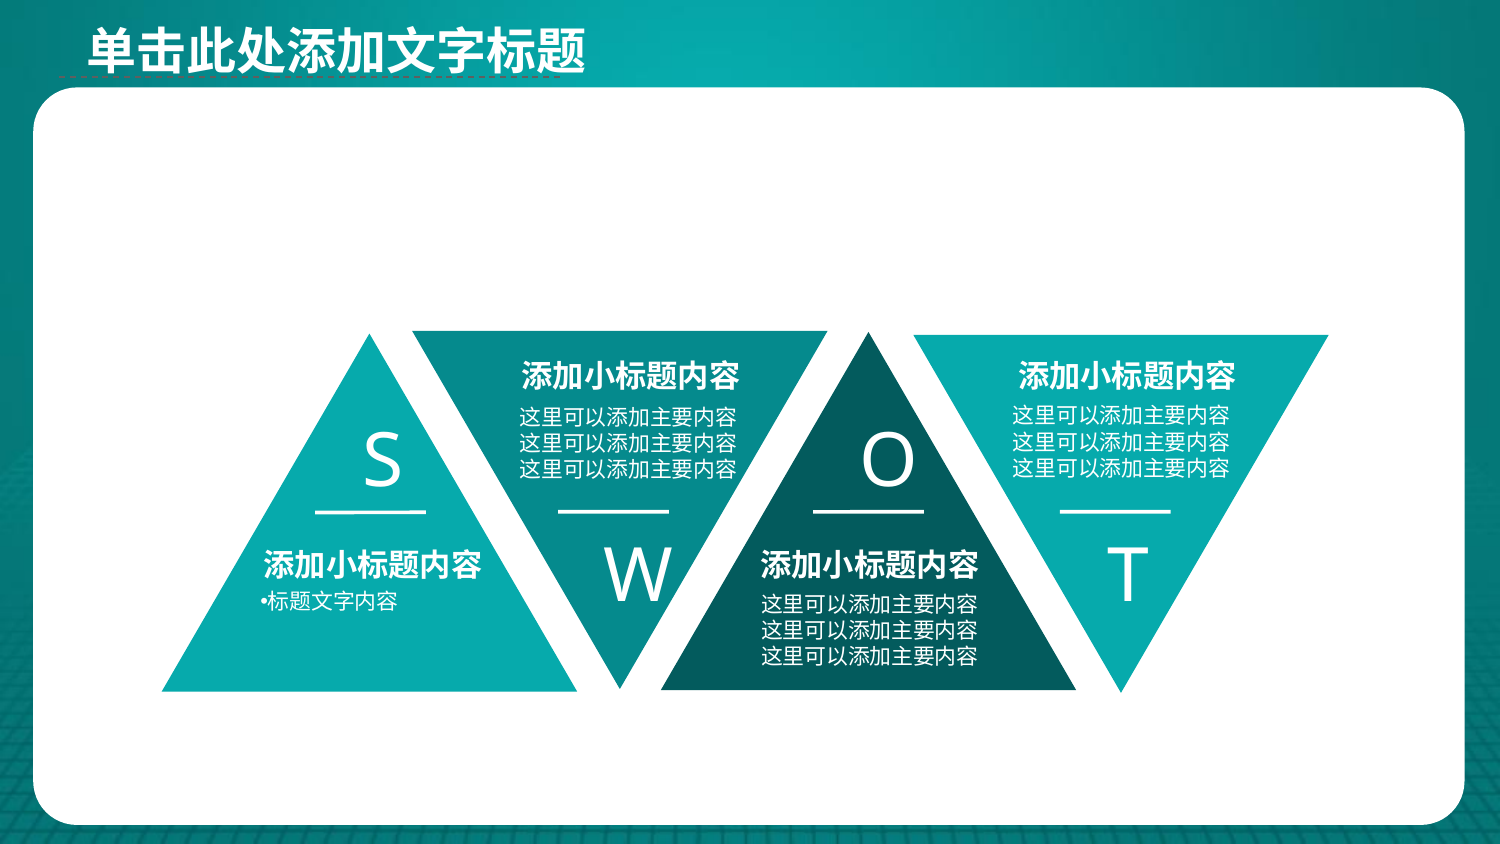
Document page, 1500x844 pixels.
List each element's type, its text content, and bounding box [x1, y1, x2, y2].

text_box [504, 490, 736, 573]
text_box W [552, 519, 689, 624]
text_box [660, 550, 1077, 691]
text_box 添加小标题内容 [997, 349, 1258, 402]
text_box 添加小标题内容 [500, 349, 762, 402]
text_box [913, 334, 1329, 480]
text_box 添加小标题内容 [742, 537, 998, 590]
picture [0, 0, 1500, 844]
text_box 这里可以添加主要内容这里可以添加主要内容这里可以添加主要内容 [997, 402, 1247, 489]
text_box [328, 333, 411, 404]
text_box [161, 547, 578, 692]
text_box 添加小标题内容 [245, 537, 501, 590]
text_box [251, 420, 488, 537]
text_box [412, 330, 828, 478]
text_box [1002, 489, 1240, 617]
text_box [826, 331, 911, 404]
text_box 标题文字内容 [245, 590, 501, 622]
text_box [582, 624, 658, 689]
text_box S [312, 404, 420, 510]
text_box [749, 418, 988, 537]
text_box 这里可以添加主要内容这里可以添加主要内容这里可以添加主要内容 [742, 590, 998, 677]
text_box [1081, 624, 1161, 693]
text_box T [1057, 519, 1165, 624]
text_box 这里可以添加主要内容这里可以添加主要内容这里可以添加主要内容 [497, 396, 760, 490]
text_box O [818, 404, 933, 510]
